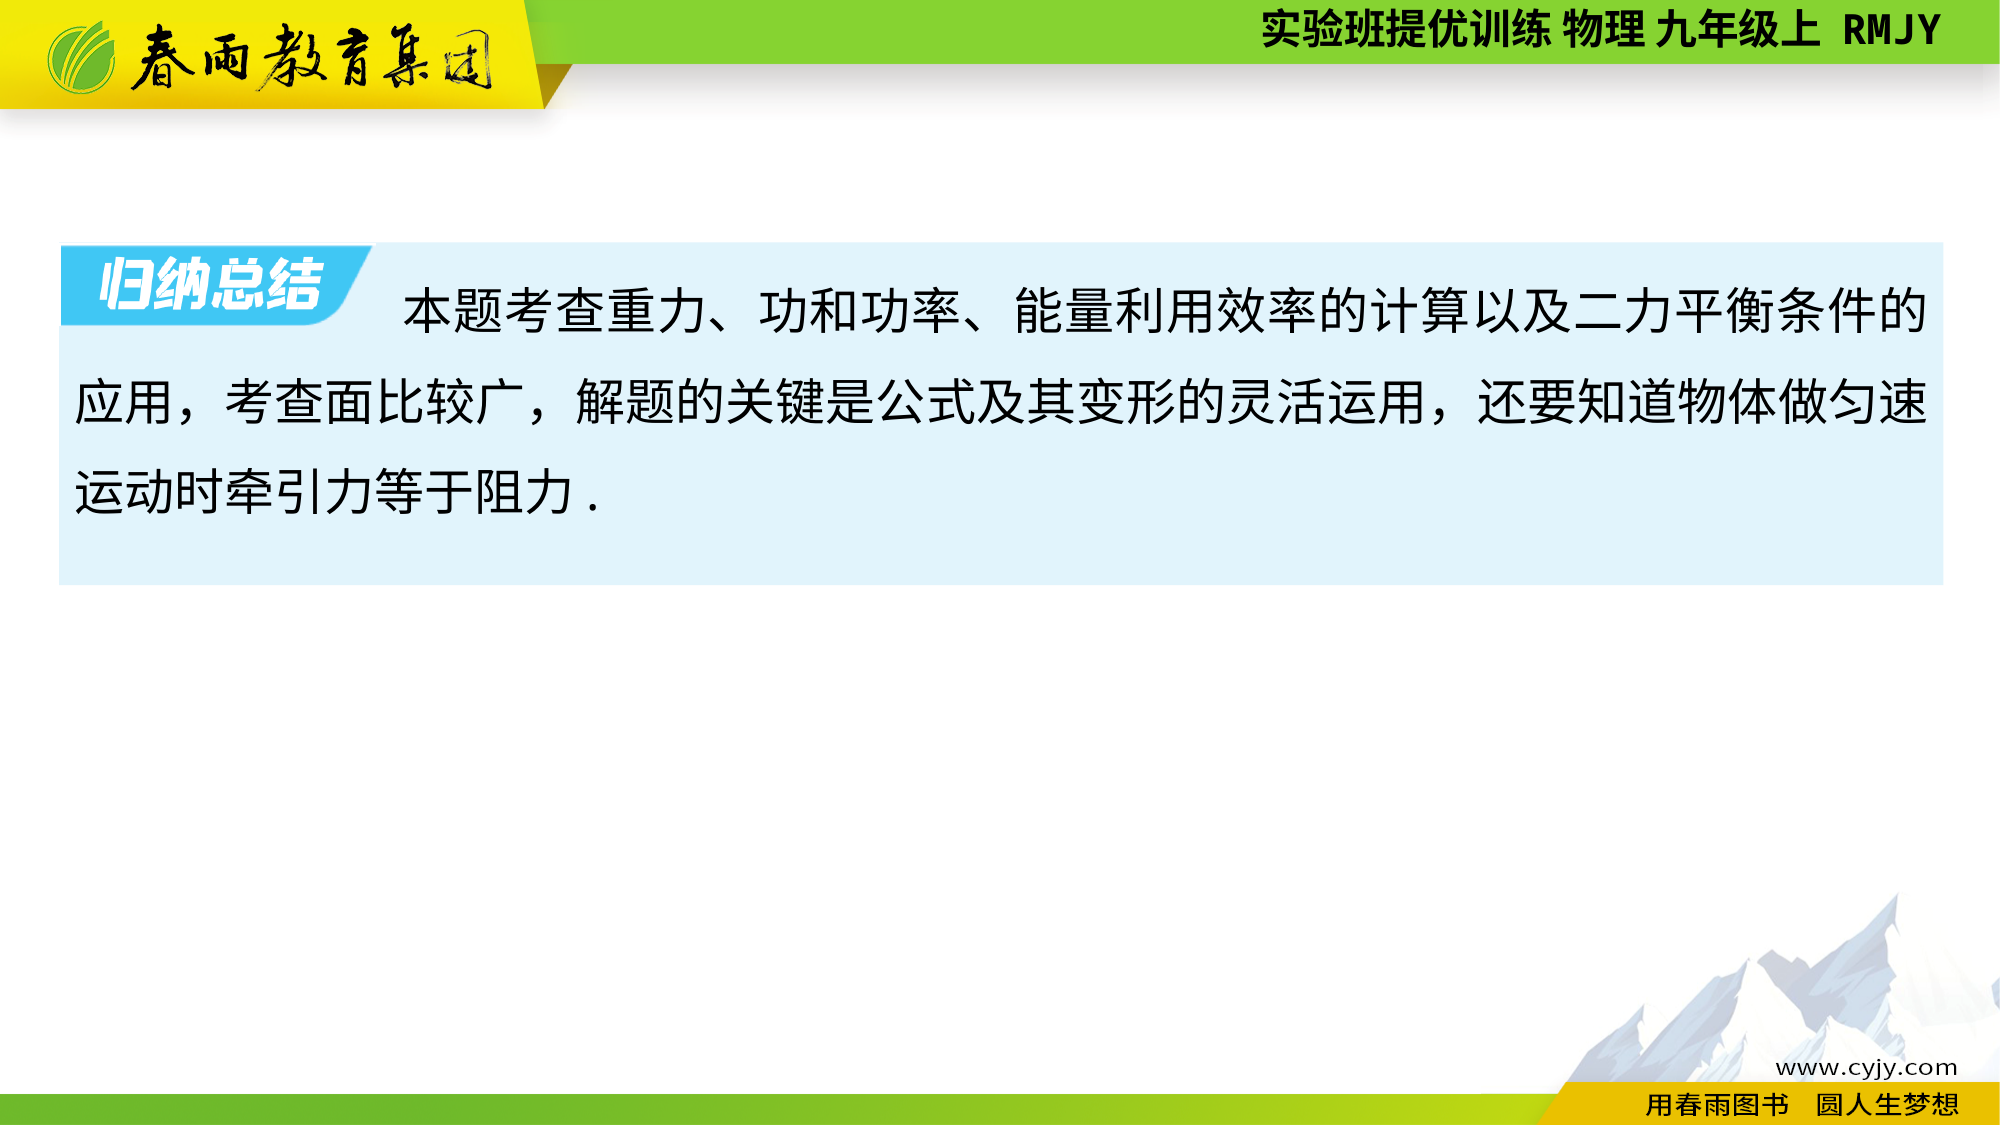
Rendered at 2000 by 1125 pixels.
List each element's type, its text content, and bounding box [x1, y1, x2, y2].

list 本题考查重力、功和功率、能量利用效率的计算以及二力平衡条件的应用，考查面比较广，解题的关键是公式及其变形的灵活运用，还要知道物体做匀速运动时牵引力等于阻力. [59, 242, 1944, 586]
picture [0, 0, 2000, 1125]
